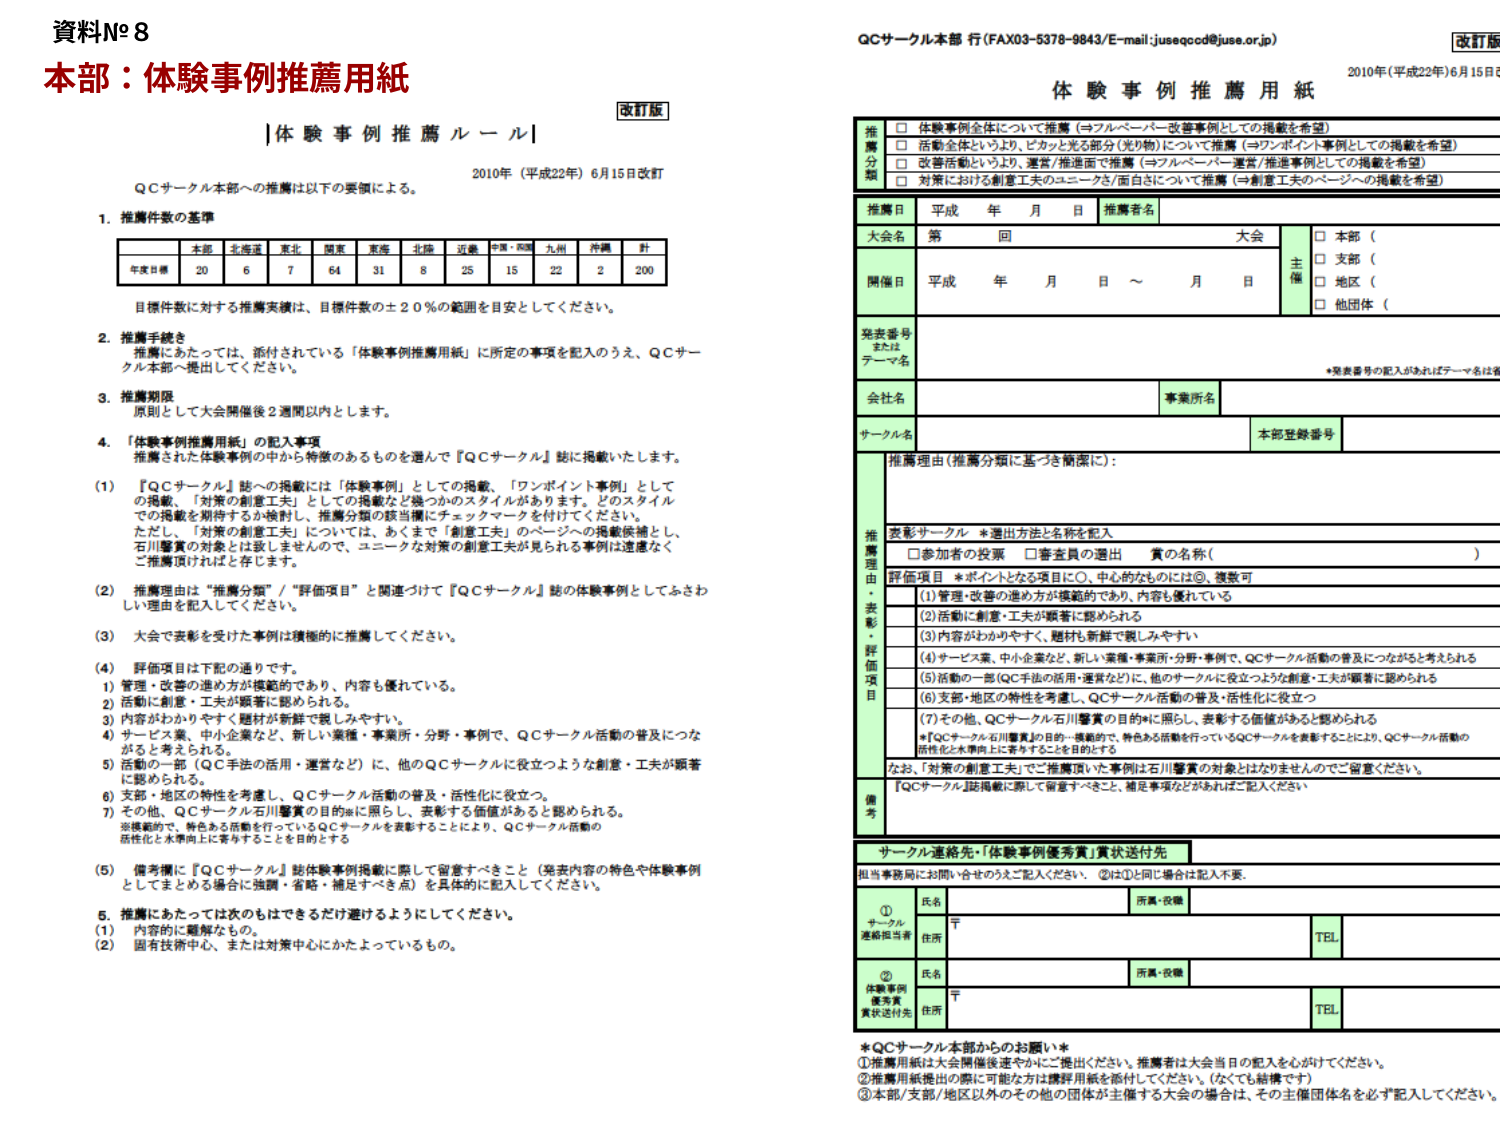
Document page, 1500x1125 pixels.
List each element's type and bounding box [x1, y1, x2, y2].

text_box [793, 0, 1500, 1125]
text_box [0, 0, 791, 1125]
